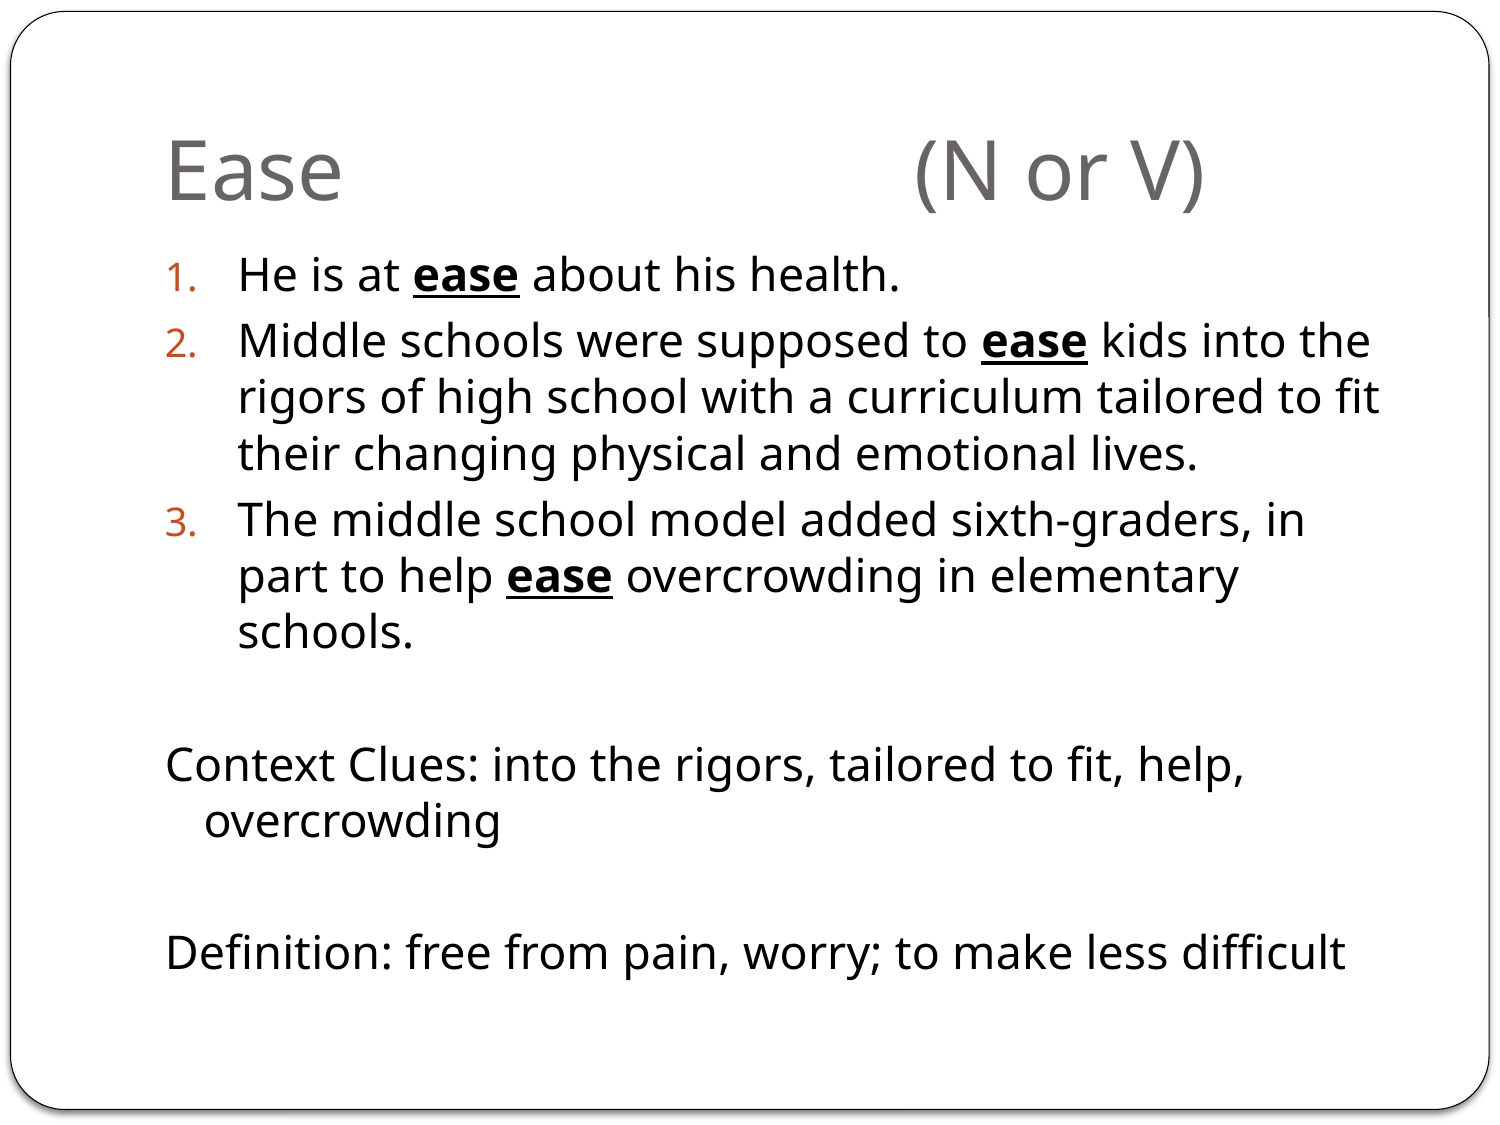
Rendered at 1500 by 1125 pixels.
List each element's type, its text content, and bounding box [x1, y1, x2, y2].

list He is at ease about his health. Middle schools were supposed to ease kids into the rigors of high school with a curriculum tailored to fit their changing physical and emotional lives. The middle school model added sixth-graders, in part to help ease overcrowding in elementary schools. Context Clues: into the rigors, tailored to fit, help, overcrowding Definition: free from pain, worry; to make less difficult [150, 237, 1425, 988]
title Ease (N or V) [150, 45, 1425, 233]
